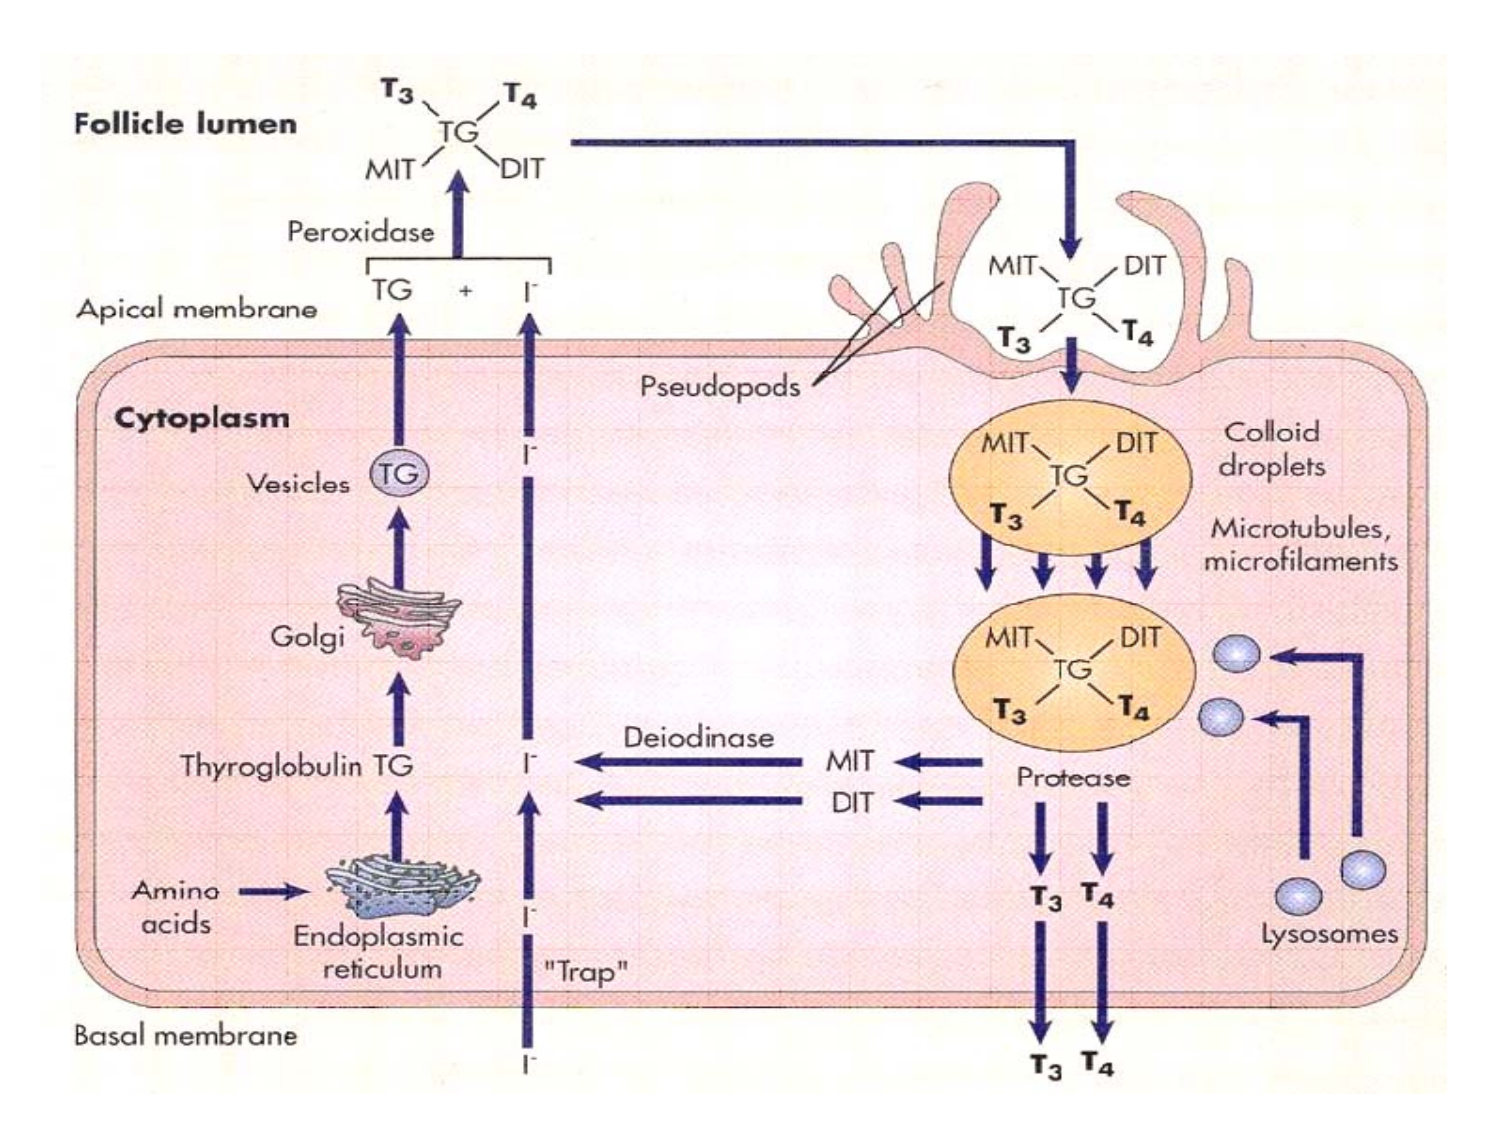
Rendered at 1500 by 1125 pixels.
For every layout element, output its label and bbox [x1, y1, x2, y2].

list [40, 54, 1448, 1095]
